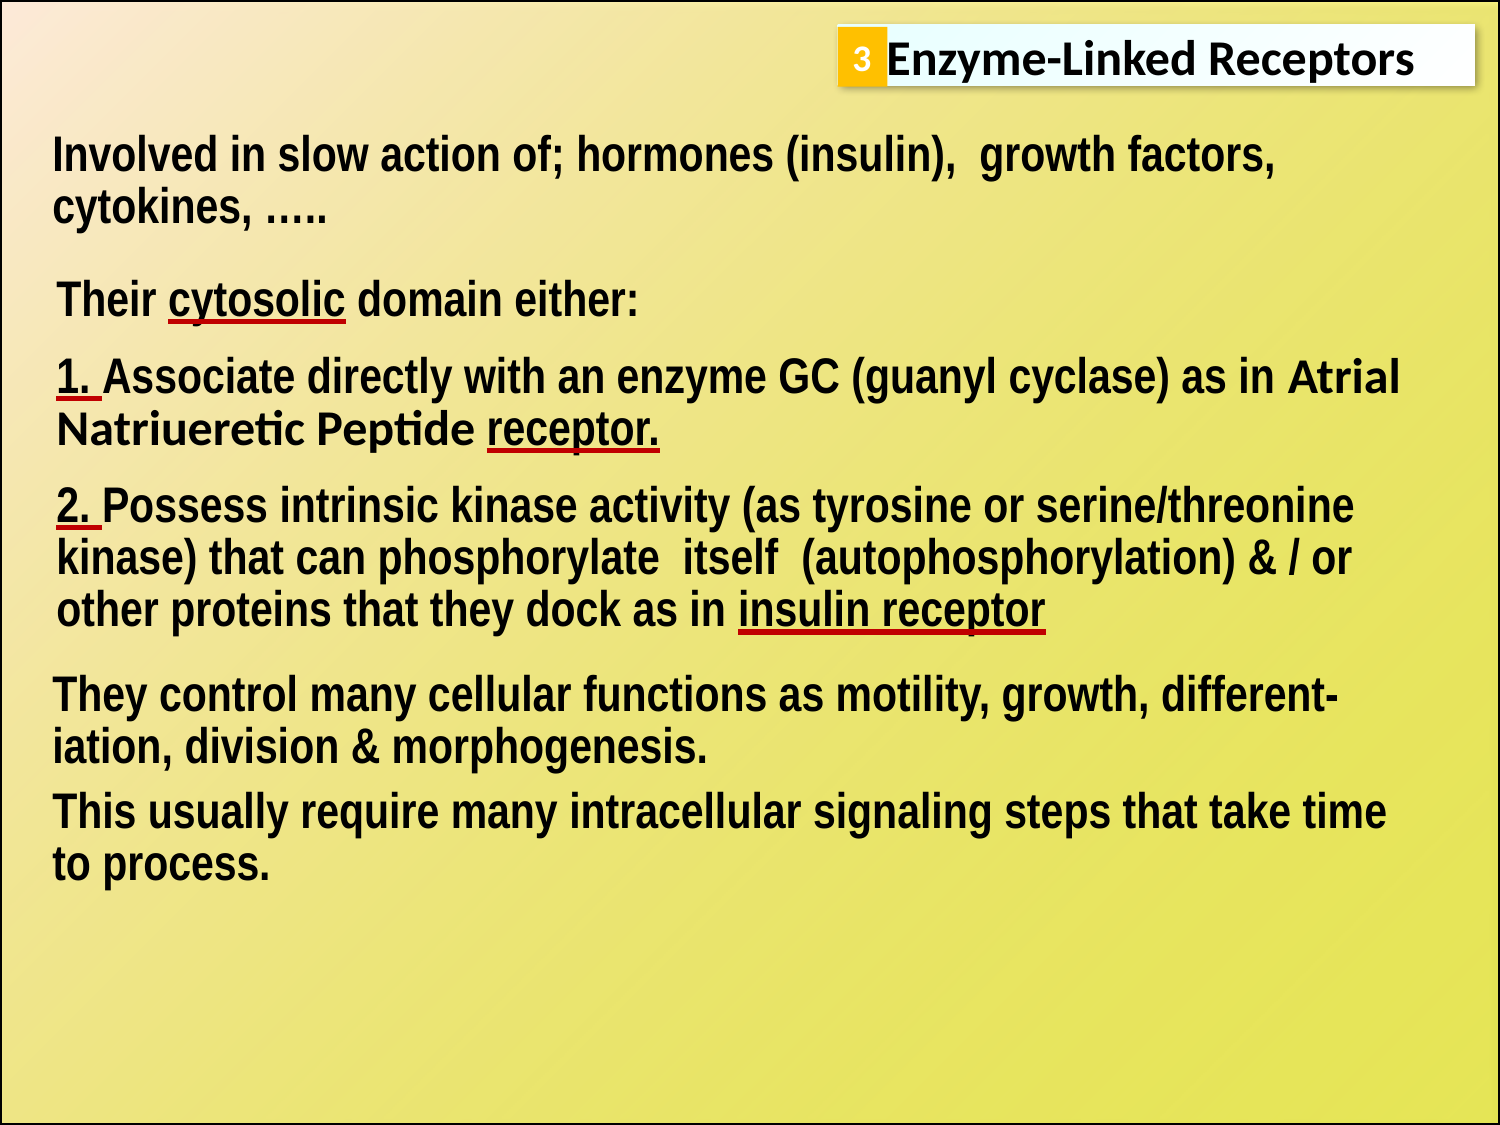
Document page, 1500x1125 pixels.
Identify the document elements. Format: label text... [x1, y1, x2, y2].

text_box They control many cellular functions as motility, growth, different-iation, division & morphogenesis. This usually require many intracellular signaling steps that take time to process. [37, 662, 1425, 898]
text_box Their cytosolic domain either: 1. Associate directly with an enzyme GC (guanyl cyclase) as in Atrial Natriueretic Peptide receptor. 2. Possess intrinsic kinase activity (as tyrosine or serine/threonine kinase) that can phosphorylate itself (autophosphorylation) & / or other proteins that they dock as in insulin receptor [41, 266, 1467, 644]
text_box [0, 0, 1500, 1125]
text_box Involved in slow action of; hormones (insulin), growth factors, cytokines, ….. [37, 121, 1463, 241]
text_box 3 [837, 26, 888, 87]
text_box Enzyme-Linked Receptors [835, 23, 1477, 88]
